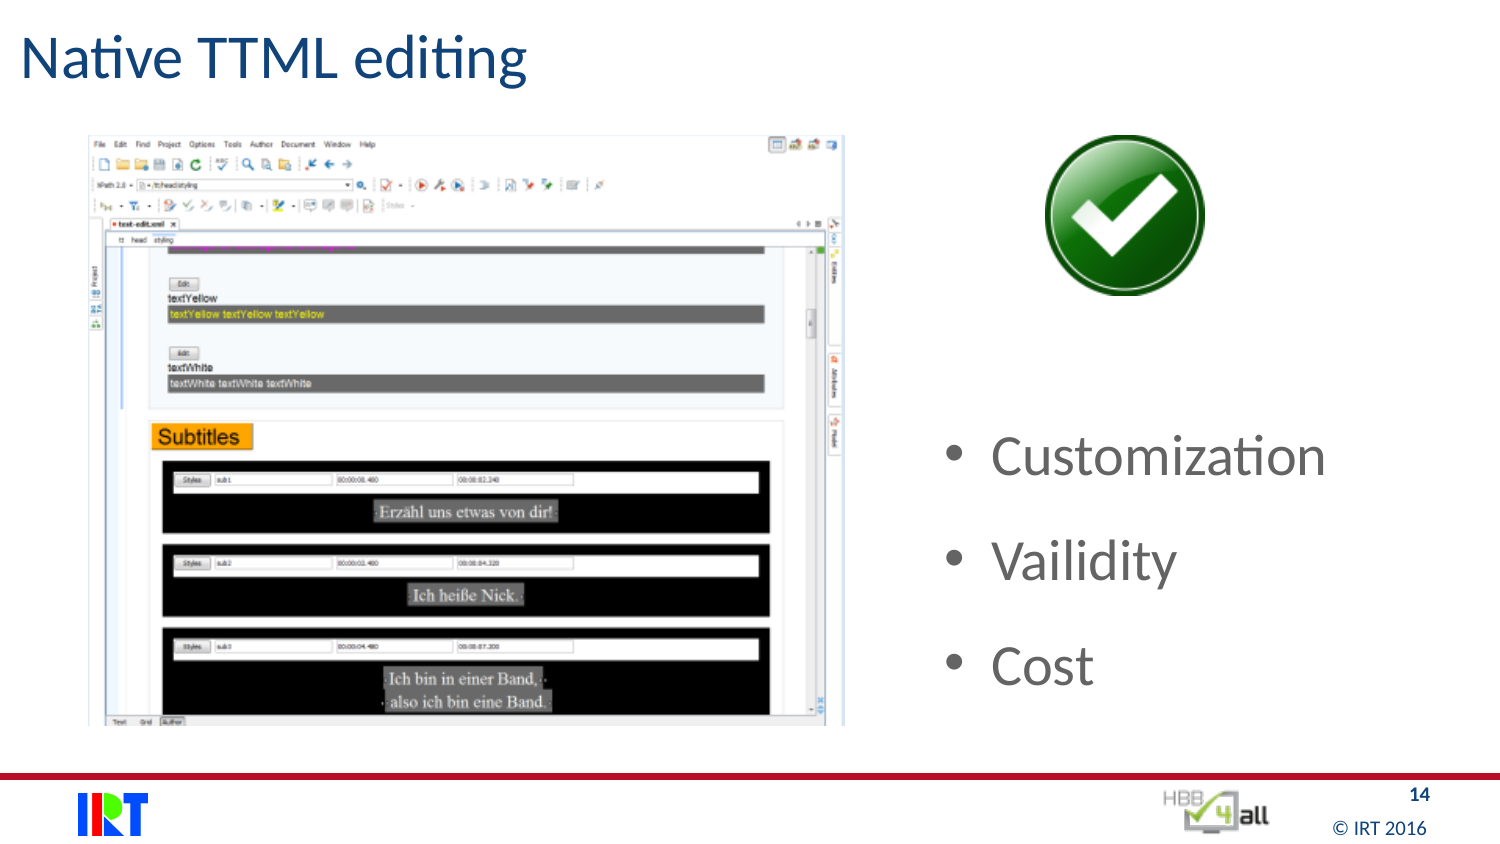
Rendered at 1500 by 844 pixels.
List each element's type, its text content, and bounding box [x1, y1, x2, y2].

title Native TTML editing [5, 0, 1199, 121]
text_box Customization Vailidity Cost [929, 374, 1432, 705]
picture [78, 793, 148, 836]
picture [1163, 787, 1270, 844]
picture [88, 135, 845, 726]
picture [1045, 135, 1206, 296]
